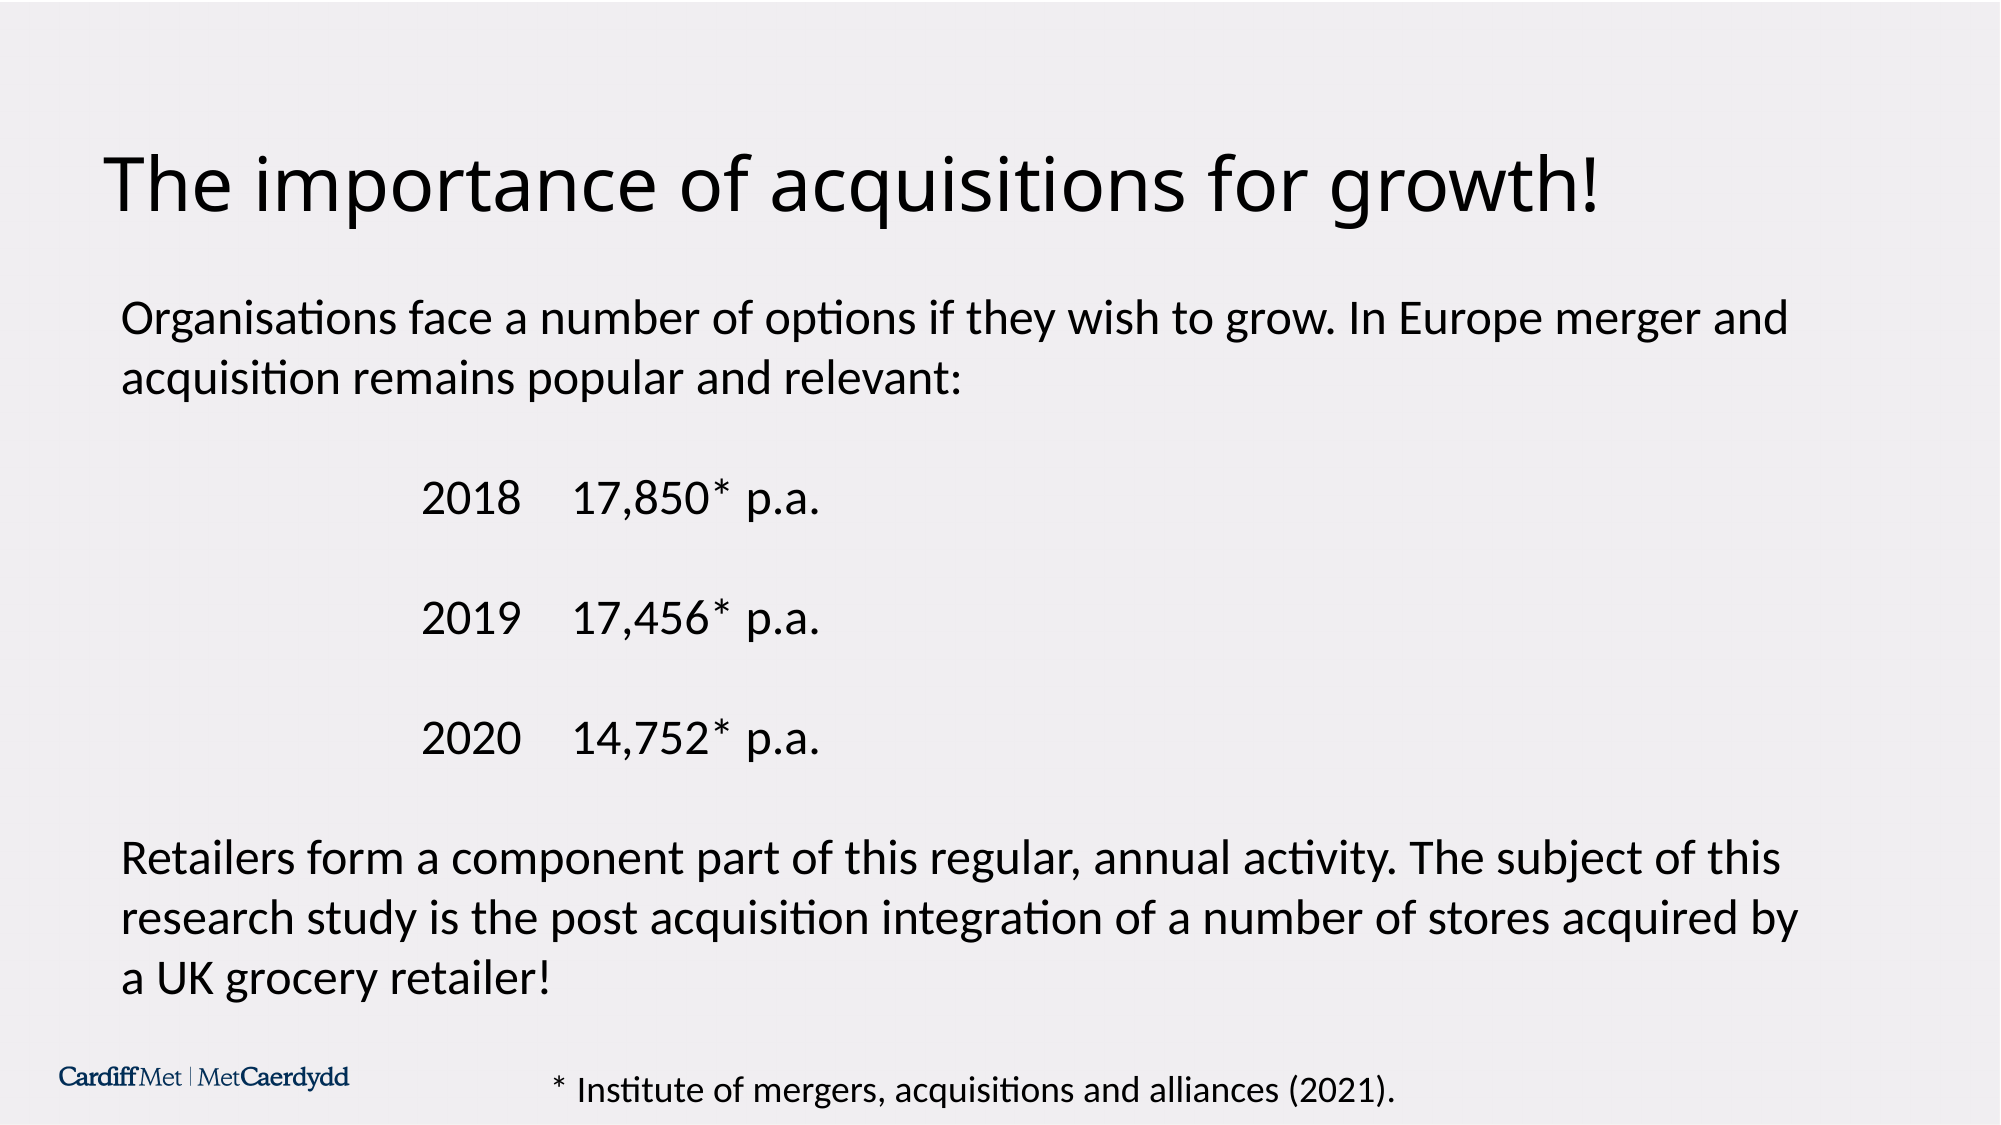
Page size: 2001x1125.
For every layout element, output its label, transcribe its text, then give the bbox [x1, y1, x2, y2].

text_box Organisations face a number of options if they wish to grow. In Europe merger and acquisition remains popular and relevant: 2018 17,850* p.a. 2019 17,456* p.a. 2020 14,752* p.a. Retailers form a component part of this regular, annual activity. The subject of this research study is the post acquisition integration of a number of stores acquired by a UK grocery retailer! * Institute of mergers, acquisitions and alliances (2021). * Institute of Mergers, Acquisitions and Alliances (2021) [106, 277, 1841, 1125]
title The importance of acquisitions for growth! [88, 78, 1814, 296]
picture [0, 2, 2000, 1125]
